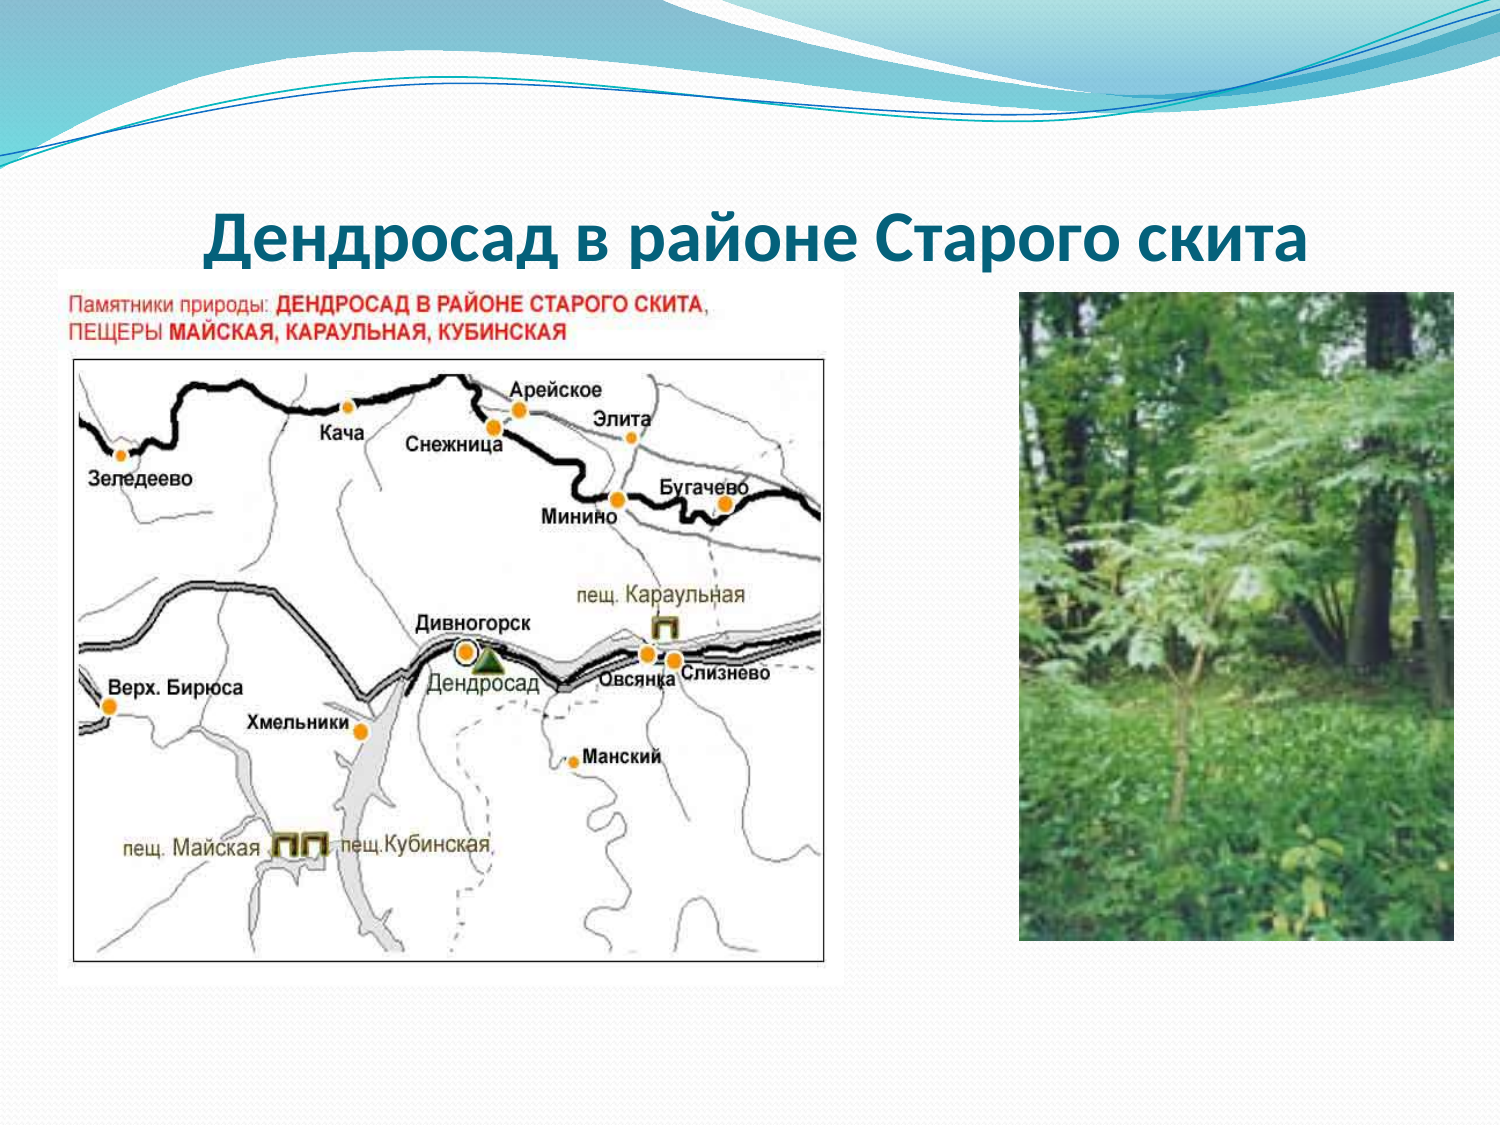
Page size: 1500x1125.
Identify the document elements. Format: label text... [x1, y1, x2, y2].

picture [58, 269, 844, 985]
title Дендросад в районе Старого скита [82, 175, 1432, 364]
title Река Шушь [844, 270, 851, 364]
picture [1019, 292, 1454, 941]
title Река Шушь [1012, 294, 1019, 364]
